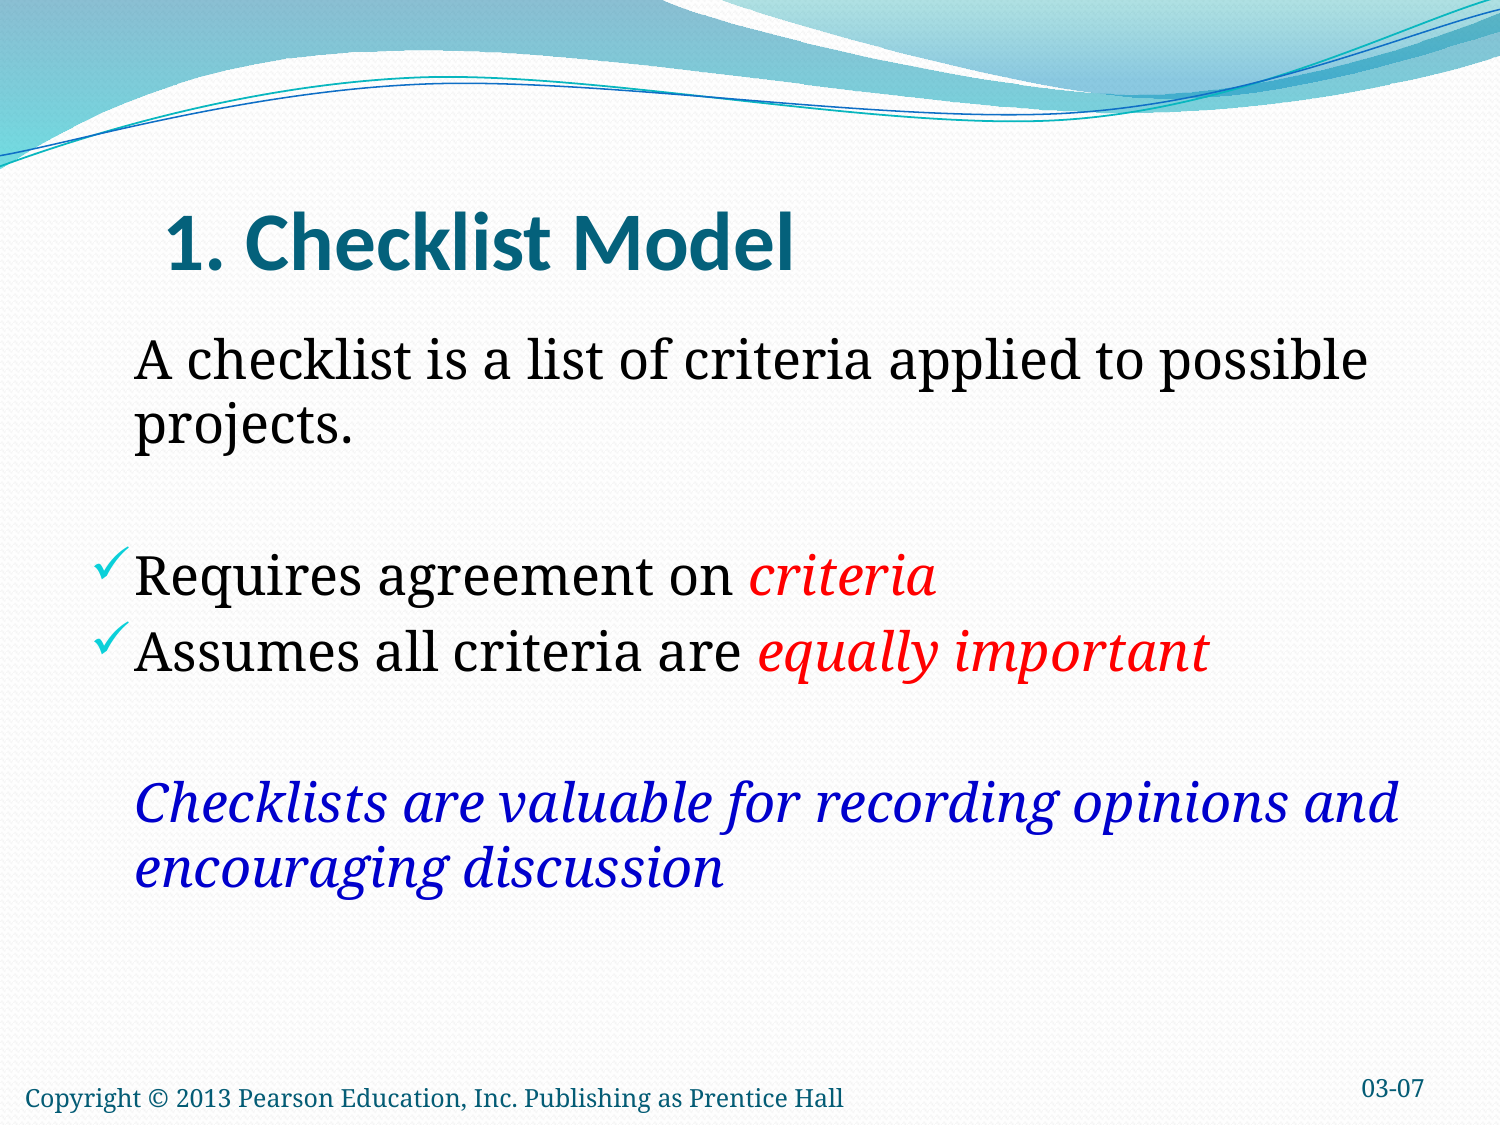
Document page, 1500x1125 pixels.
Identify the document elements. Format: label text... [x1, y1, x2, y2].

slide_number 03-07 [1299, 1042, 1425, 1103]
title 1. Checklist Model [162, 99, 938, 288]
list A checklist is a list of criteria applied to possible projects. Requires agreement on criteria Assumes all criteria are equally important Checklists are valuable for recording opinions and encouraging discussion [74, 317, 1426, 1038]
